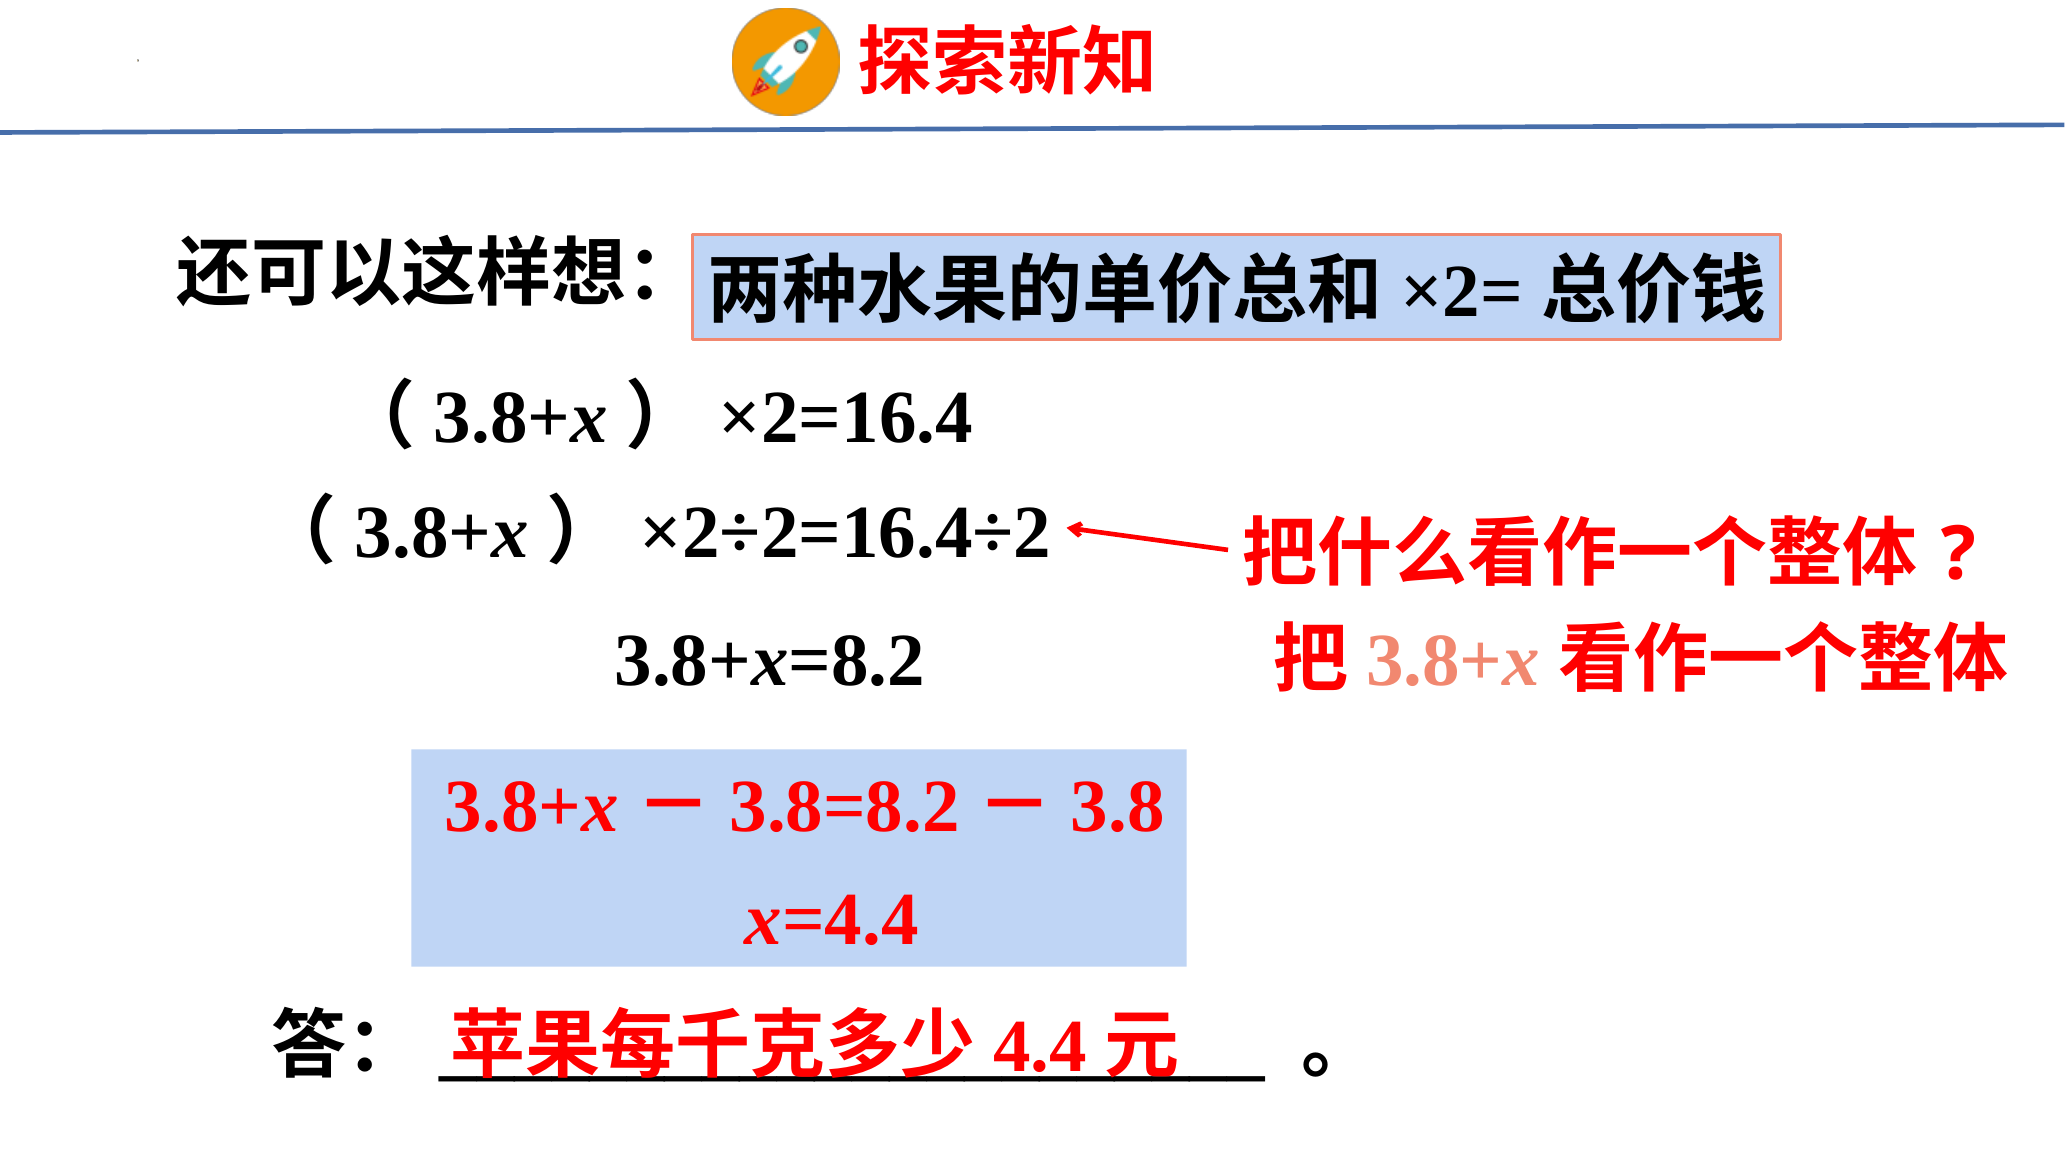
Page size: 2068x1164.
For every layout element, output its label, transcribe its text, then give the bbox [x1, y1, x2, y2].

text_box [1090, 528, 1239, 551]
text_box 苹果每千克多少4.4元 [435, 989, 1195, 1095]
text_box 答：______________________ 。 [1195, 989, 1391, 1095]
text_box 把3.8+x看作一个整体 [1258, 603, 2023, 709]
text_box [0, 124, 2065, 133]
text_box 探索新知 [842, 6, 1173, 111]
text_box 还可以这样想： [161, 217, 717, 322]
text_box 3.8+x=8.2 [599, 603, 940, 709]
text_box 把什么看作一个整体? [1227, 497, 1996, 603]
text_box （3.8+x）×2=16.4 [326, 360, 988, 466]
text_box 3.8+x－3.8=8.2－3.8 x=4.4 [411, 749, 1187, 967]
picture [732, 8, 840, 116]
text_box （3.8+x）×2÷2=16.4÷2 [247, 475, 1067, 581]
text_box 答：______________________ 。 [221, 989, 435, 1095]
text_box 两种水果的单价总和×2=总价钱 [692, 234, 1781, 340]
